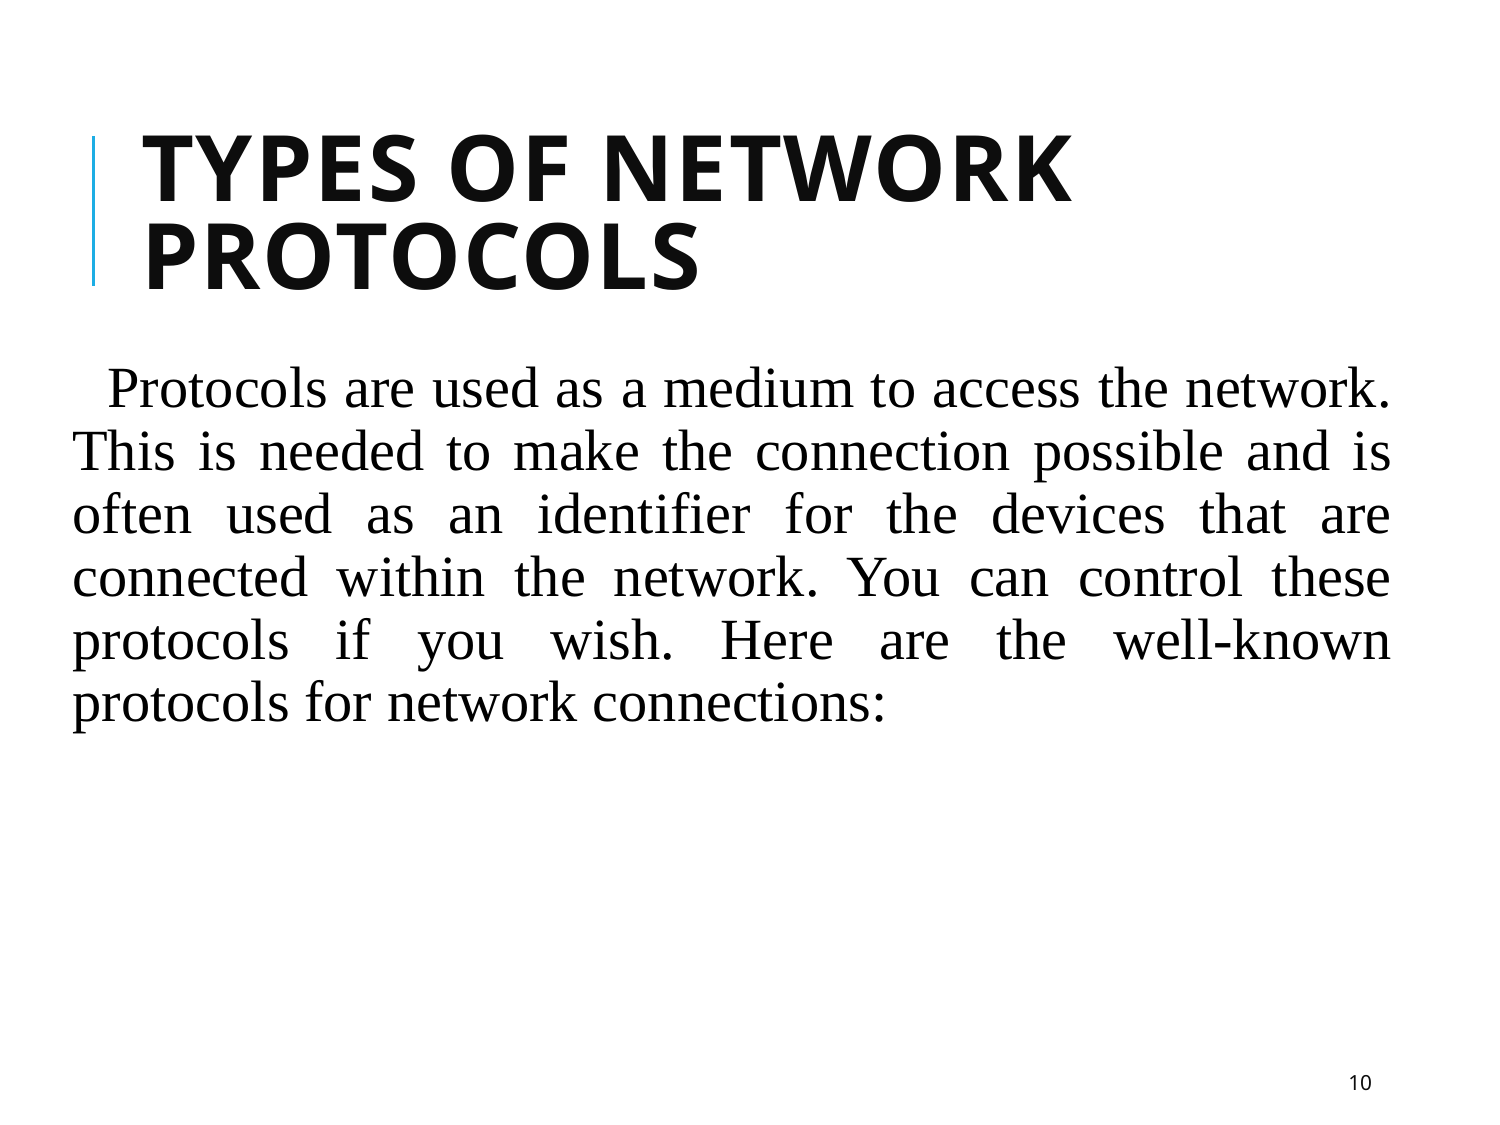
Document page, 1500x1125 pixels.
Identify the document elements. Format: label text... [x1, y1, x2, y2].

title Types of Network Protocols [126, 96, 1322, 342]
list Protocols are used as a medium to access the network. This is needed to make the connection possible and is often used as an identifier for the devices that are connected within the network. You can control these protocols if you wish. Here are the well-known protocols for network connections: [50, 350, 1400, 1060]
slide_number 10 [1333, 1061, 1454, 1107]
